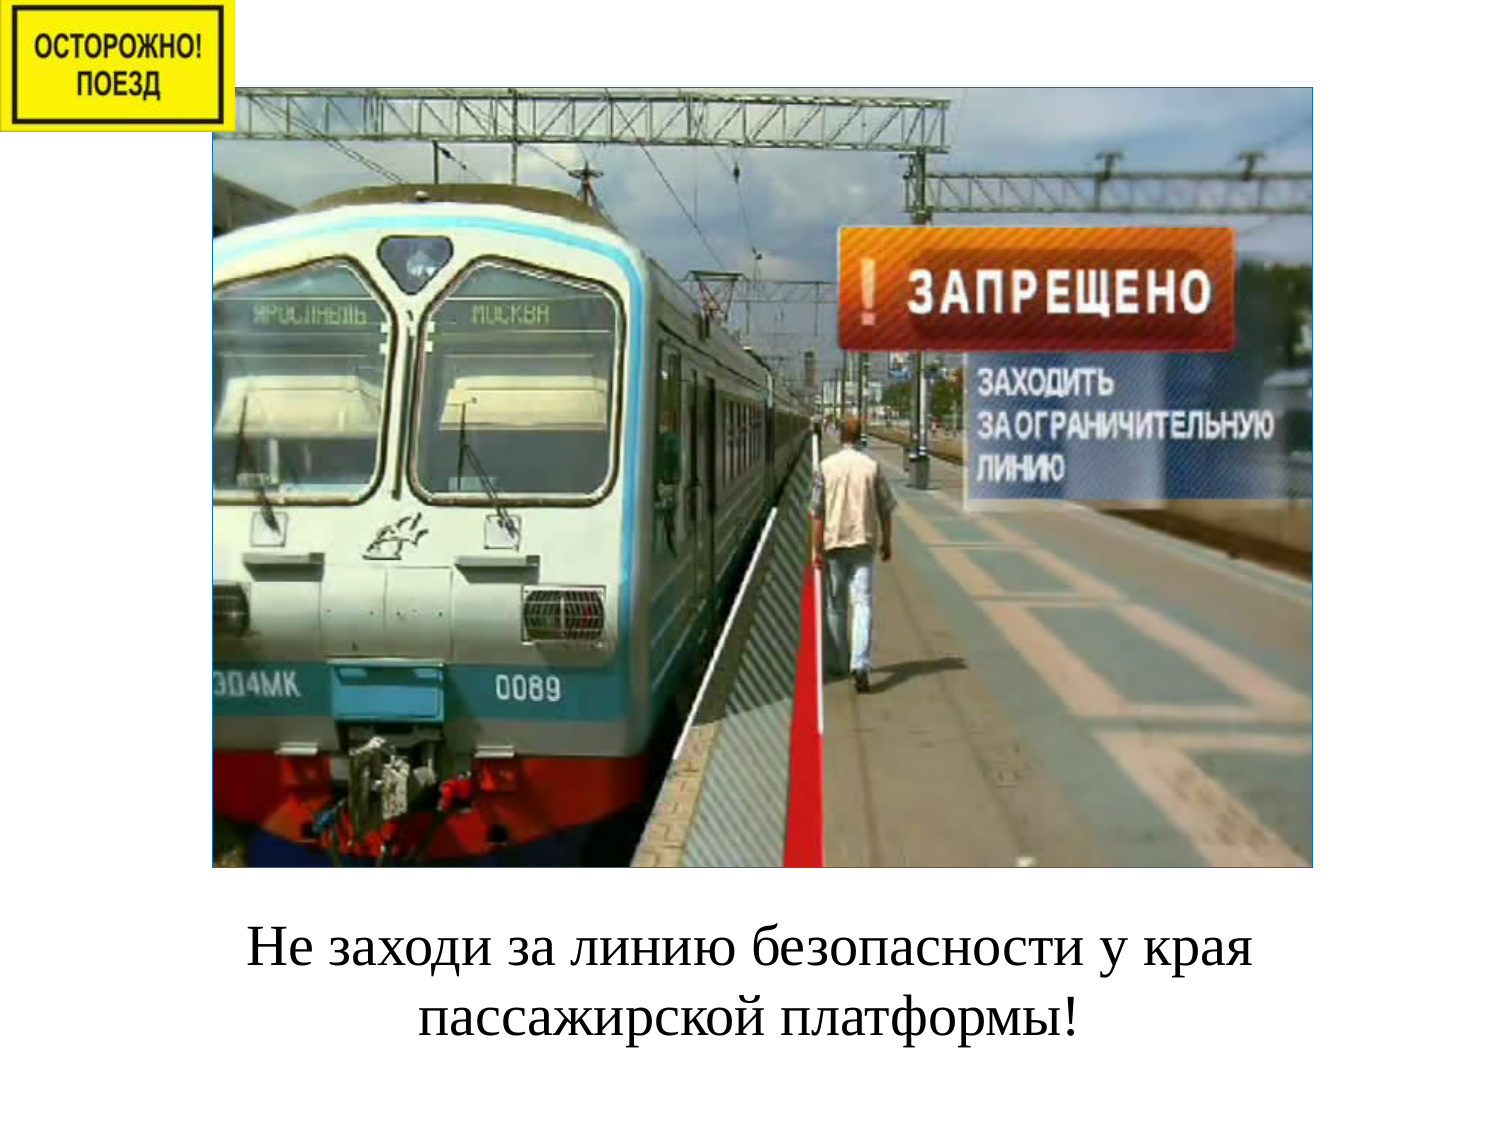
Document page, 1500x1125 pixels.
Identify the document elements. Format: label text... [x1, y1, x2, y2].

picture [0, 0, 1313, 868]
text_box Не заходи за линию безопасности у края пассажирской платформы! [62, 899, 1438, 1055]
